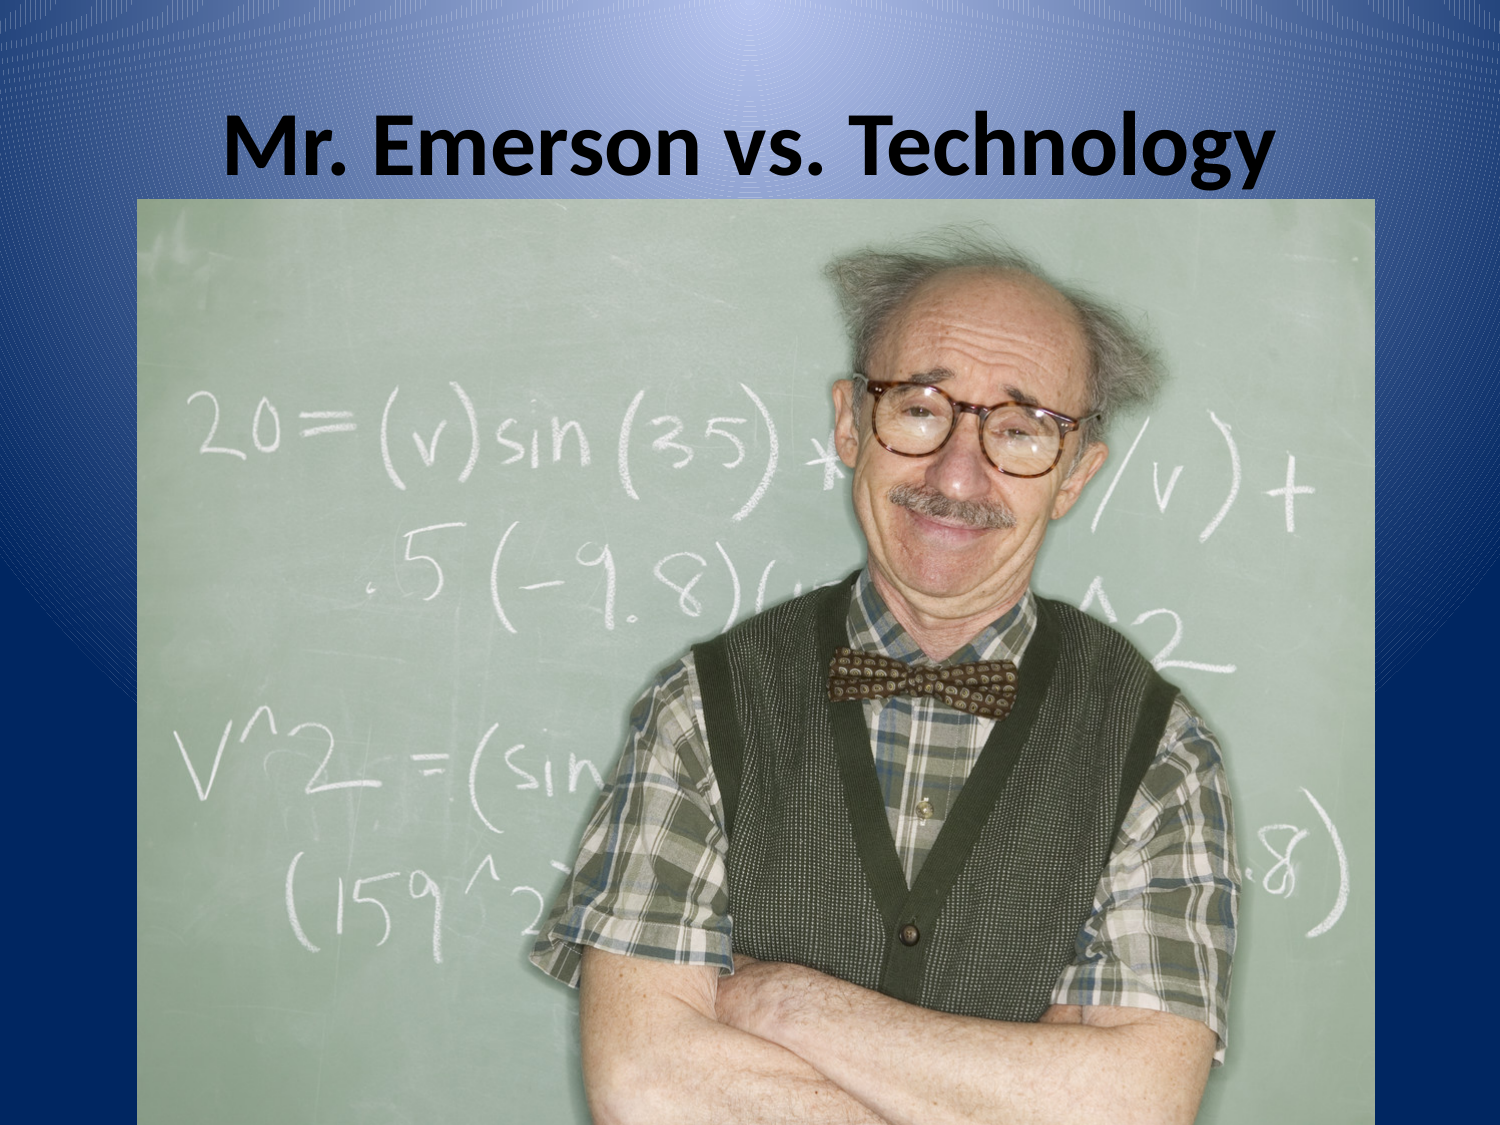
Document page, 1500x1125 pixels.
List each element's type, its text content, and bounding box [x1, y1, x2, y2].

title Mr. Emerson vs. Technology [75, 45, 1425, 233]
picture [137, 199, 1376, 1125]
